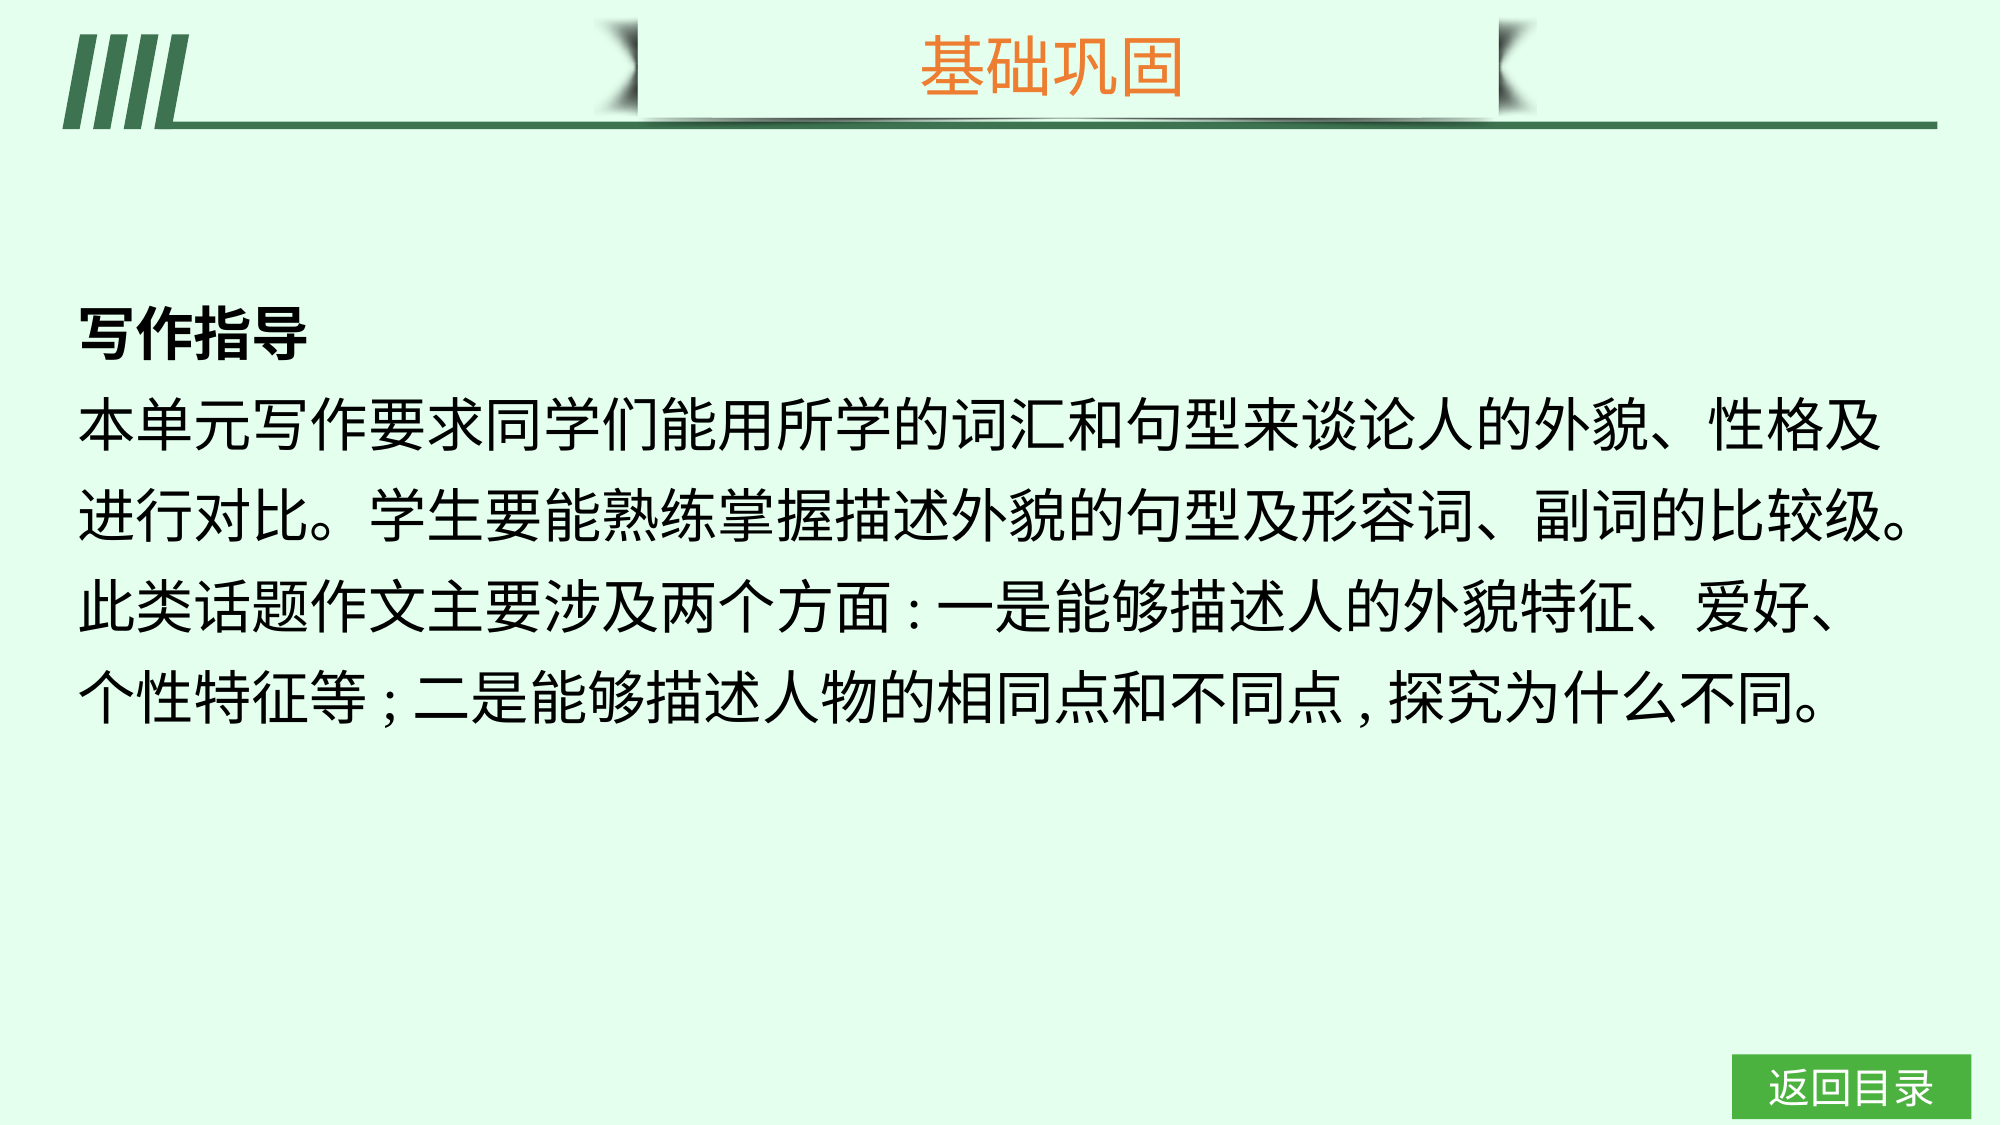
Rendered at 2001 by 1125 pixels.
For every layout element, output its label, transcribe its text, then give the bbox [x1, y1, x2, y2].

text_box 写作指导 本单元写作要求同学们能用所学的词汇和句型来谈论人的外貌、性格及进行对比。学生要能熟练掌握描述外貌的句型及形容词、副词的比较级。此类话题作文主要涉及两个方面:一是能够描述人的外貌特征、爱好、个性特征等;二是能够描述人物的相同点和不同点,探究为什么不同。 [62, 268, 1938, 739]
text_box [62, 34, 1938, 130]
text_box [594, 16, 1537, 127]
